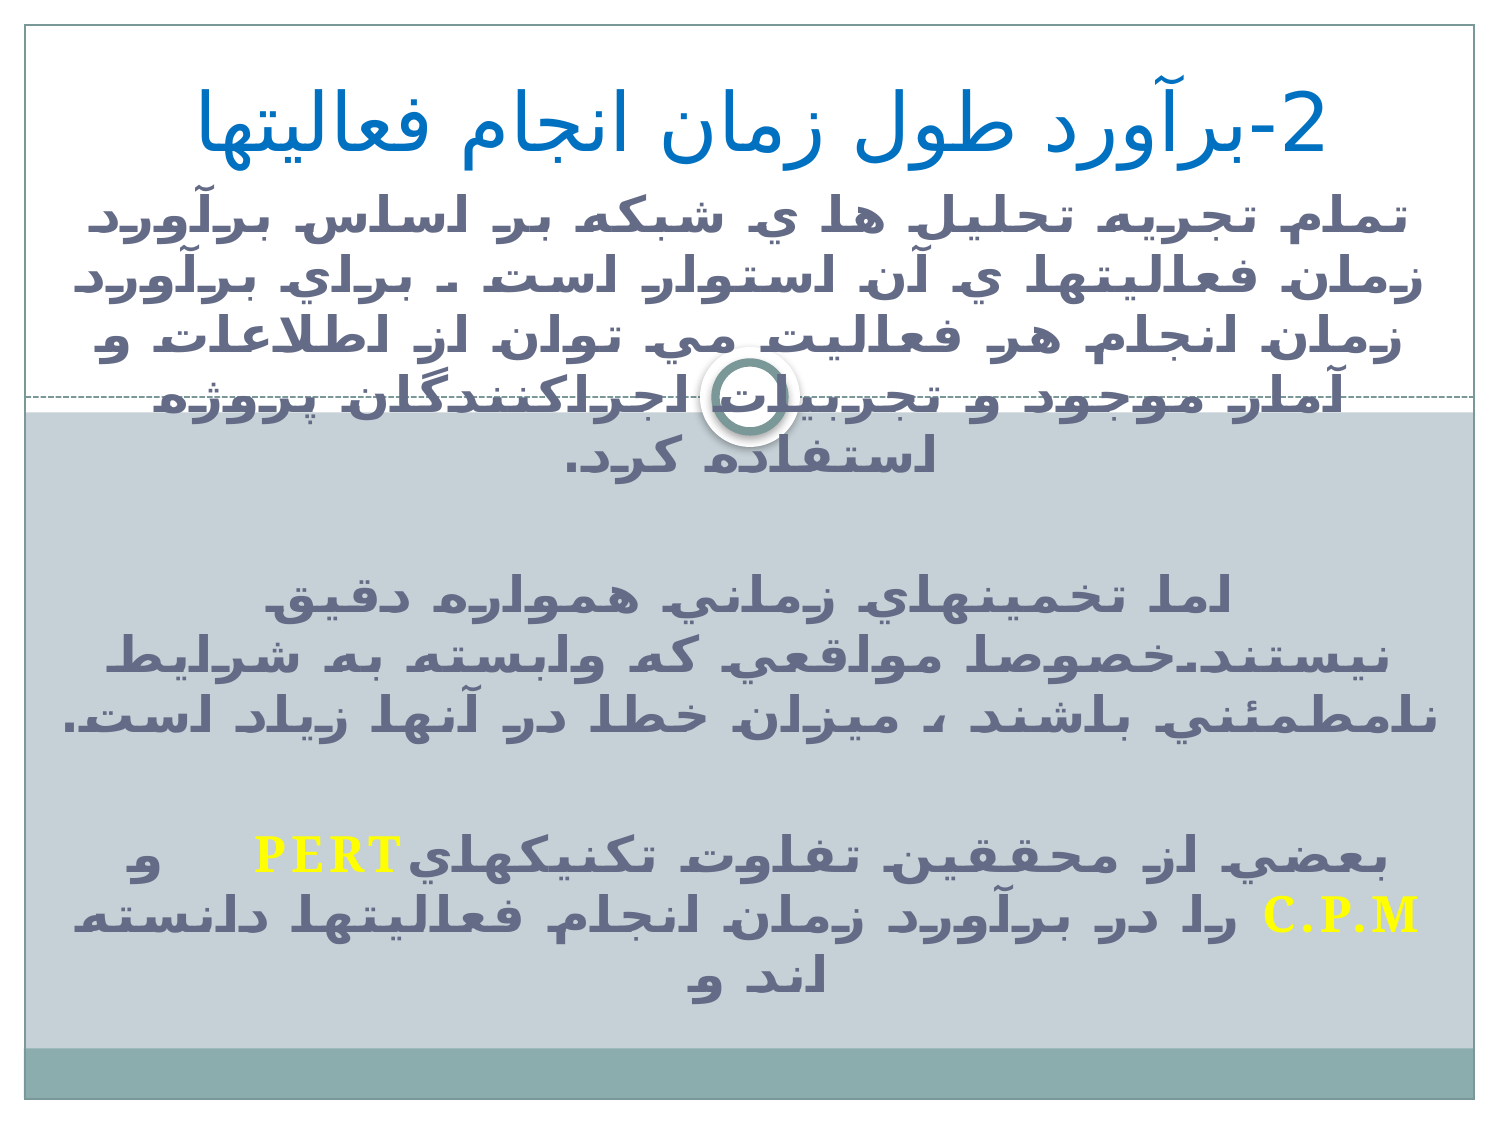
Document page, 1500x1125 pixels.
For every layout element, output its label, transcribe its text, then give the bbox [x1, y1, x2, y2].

subtitle تمام تجريه تحليل ها ي شبكه بر اساس برآورد زمان فعاليتها ي آن استوار است . براي برآورد زمان انجام هر فعاليت مي توان از اطلاعات و آمار موجود و تجربيات اجراكنندگان پروژه استفاده كرد. اما تخمينهاي زماني همواره دقيق نيستند.خصوصا مواقعي كه وابسته به شرايط نامطمئني باشند ، ميزان خطا در آنها زياد است. بعضي از محققين تفاوت تكنيكهايPERT و C.P.M را در برآورد زمان انجام فعاليتها دانسته اند و [37, 174, 1463, 1063]
title 2-برآورد طول زمان انجام فعاليتها [112, 62, 1388, 175]
